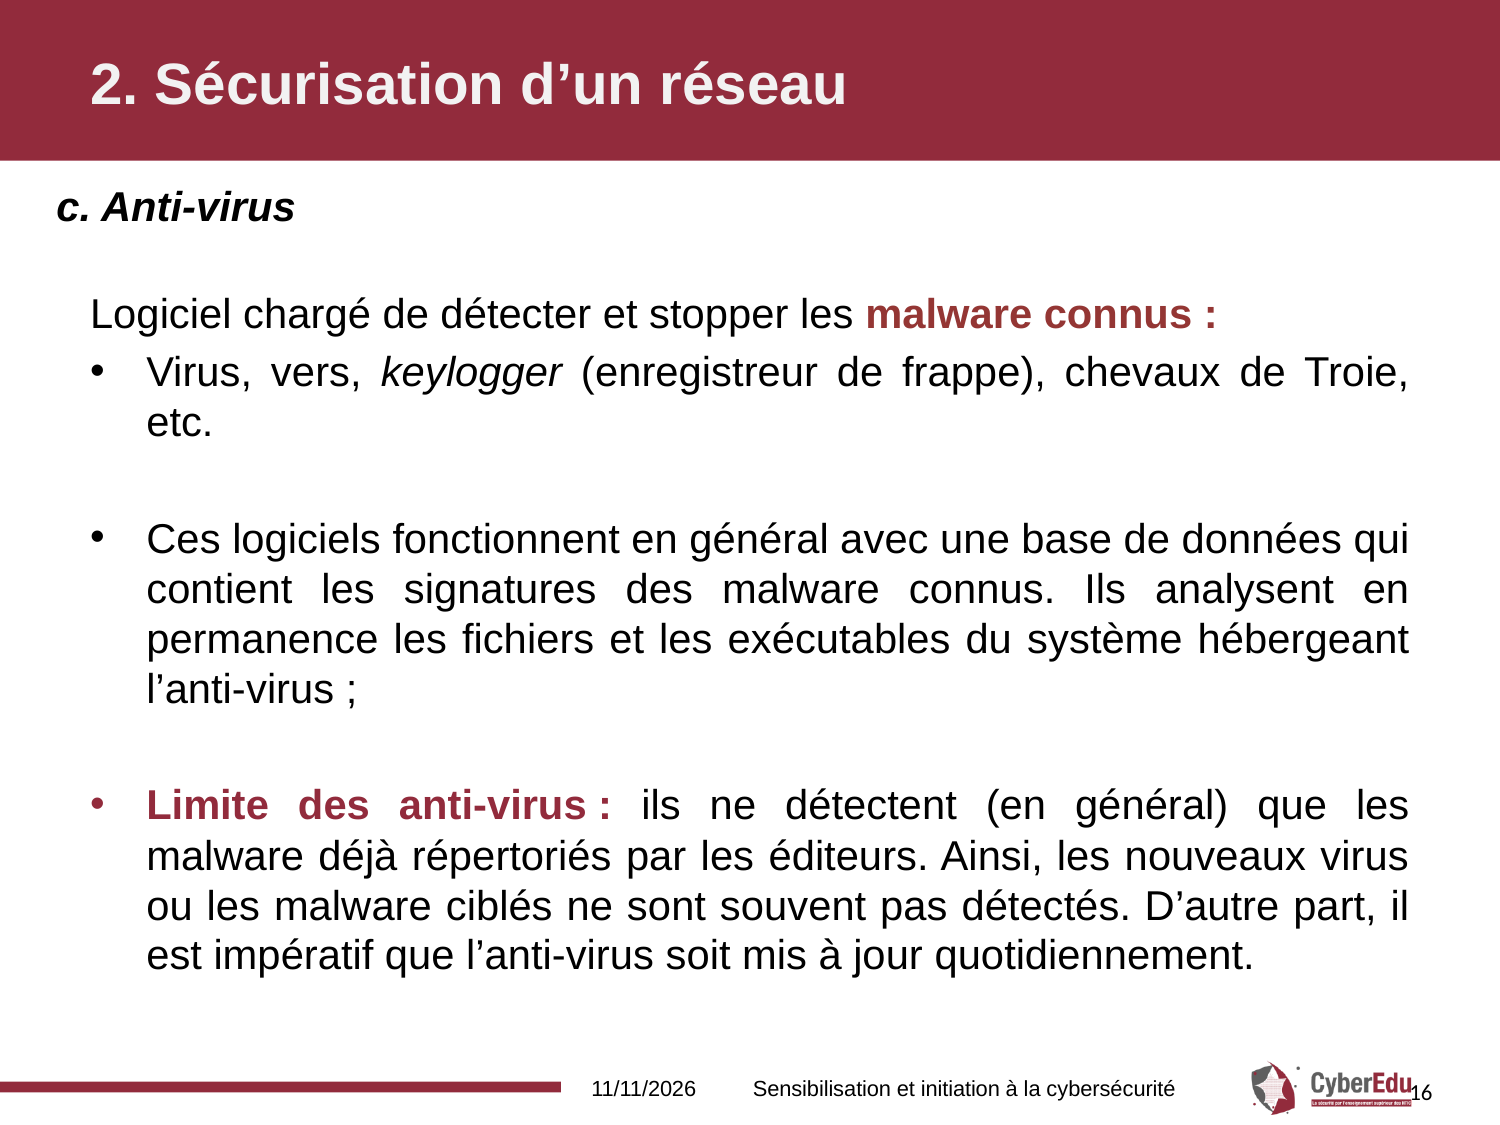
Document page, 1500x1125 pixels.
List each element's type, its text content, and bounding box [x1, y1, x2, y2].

text_box c. Anti-virus [41, 172, 1471, 268]
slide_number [561, 1057, 727, 1118]
picture [1246, 1060, 1412, 1115]
title 2. Sécurisation d’un réseau [75, 1, 1425, 161]
list Logiciel chargé de détecter et stopper les malware connus : Virus, vers, keylogger (enregistreur de frappe), chevaux de Troie, etc. Ces logiciels fonctionnent en général avec une base de données qui contient les signatures des malware connus. Ils analysent en permanence les fichiers et les exécutables du système hébergeant l’anti-virus ; Limite des anti-virus : ils ne détectent (en général) que les malware déjà répertoriés par les éditeurs. Ainsi, les nouveaux virus ou les malware ciblés ne sont souvent pas détectés. D’autre part, il est impératif que l’anti-virus soit mis à jour quotidiennement. [75, 278, 1425, 1035]
footer Sensibilisation et initiation à la cybersécurité [738, 1057, 1236, 1118]
